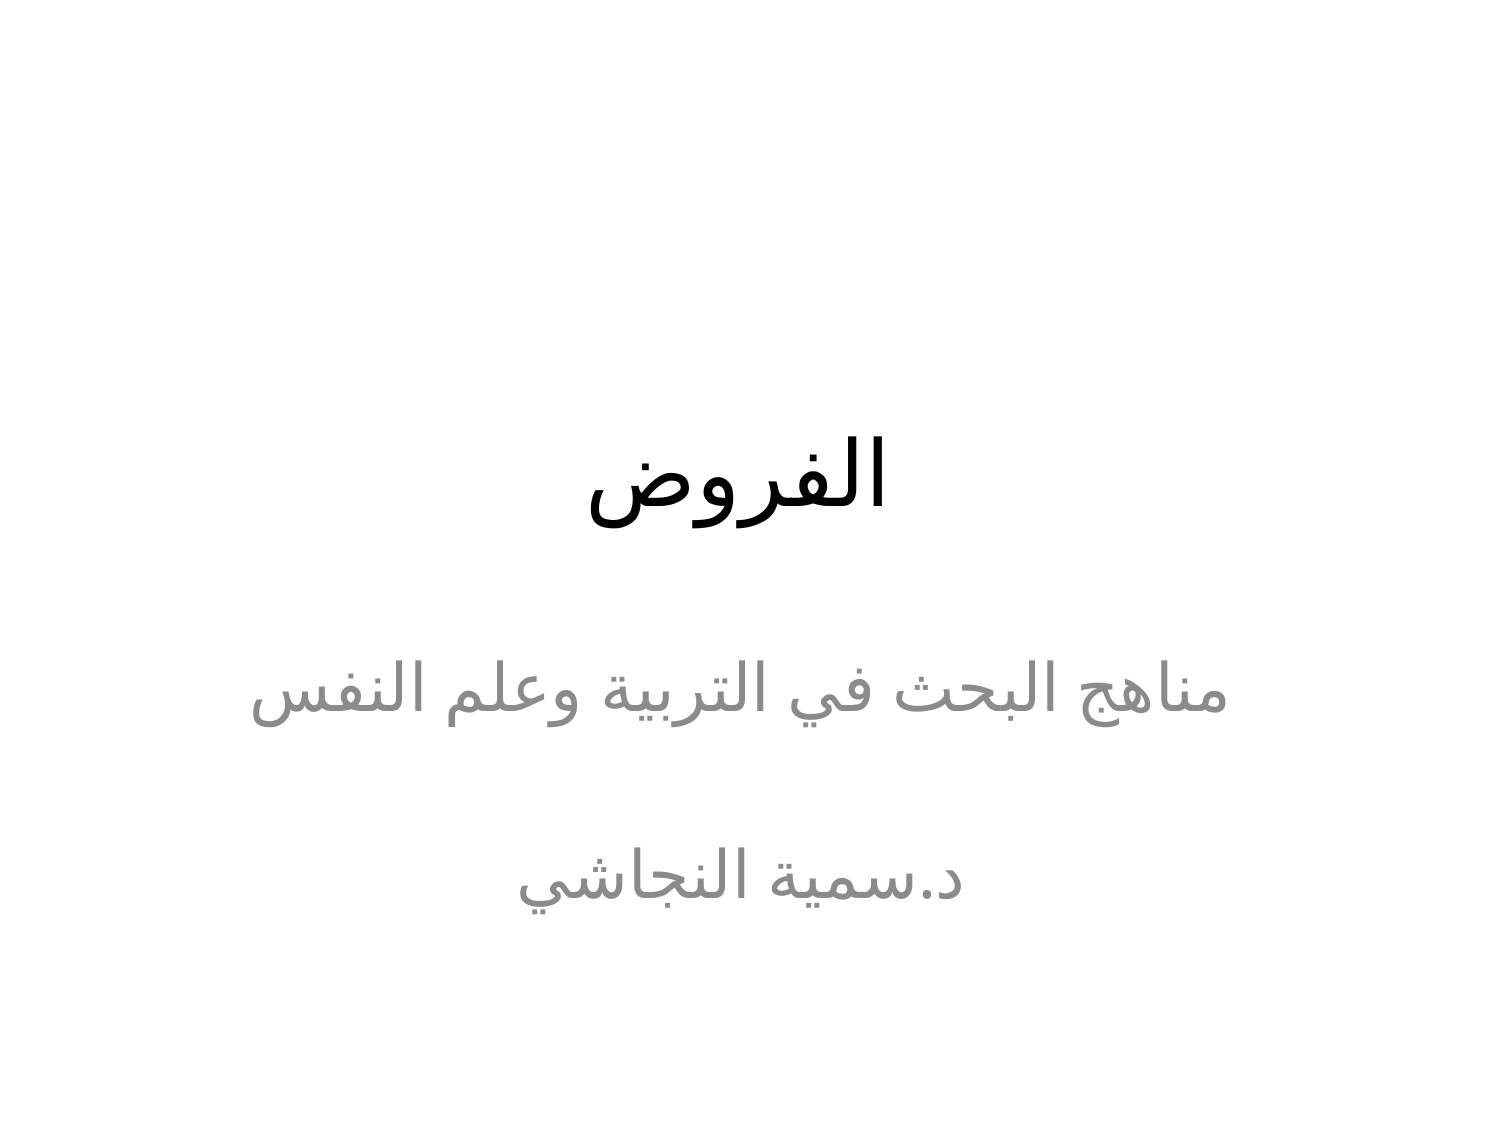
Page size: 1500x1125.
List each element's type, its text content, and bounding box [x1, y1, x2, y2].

title الفروض [112, 349, 1388, 591]
subtitle مناهج البحث في التربية وعلم النفس د.سمية النجاشي [225, 637, 1275, 925]
